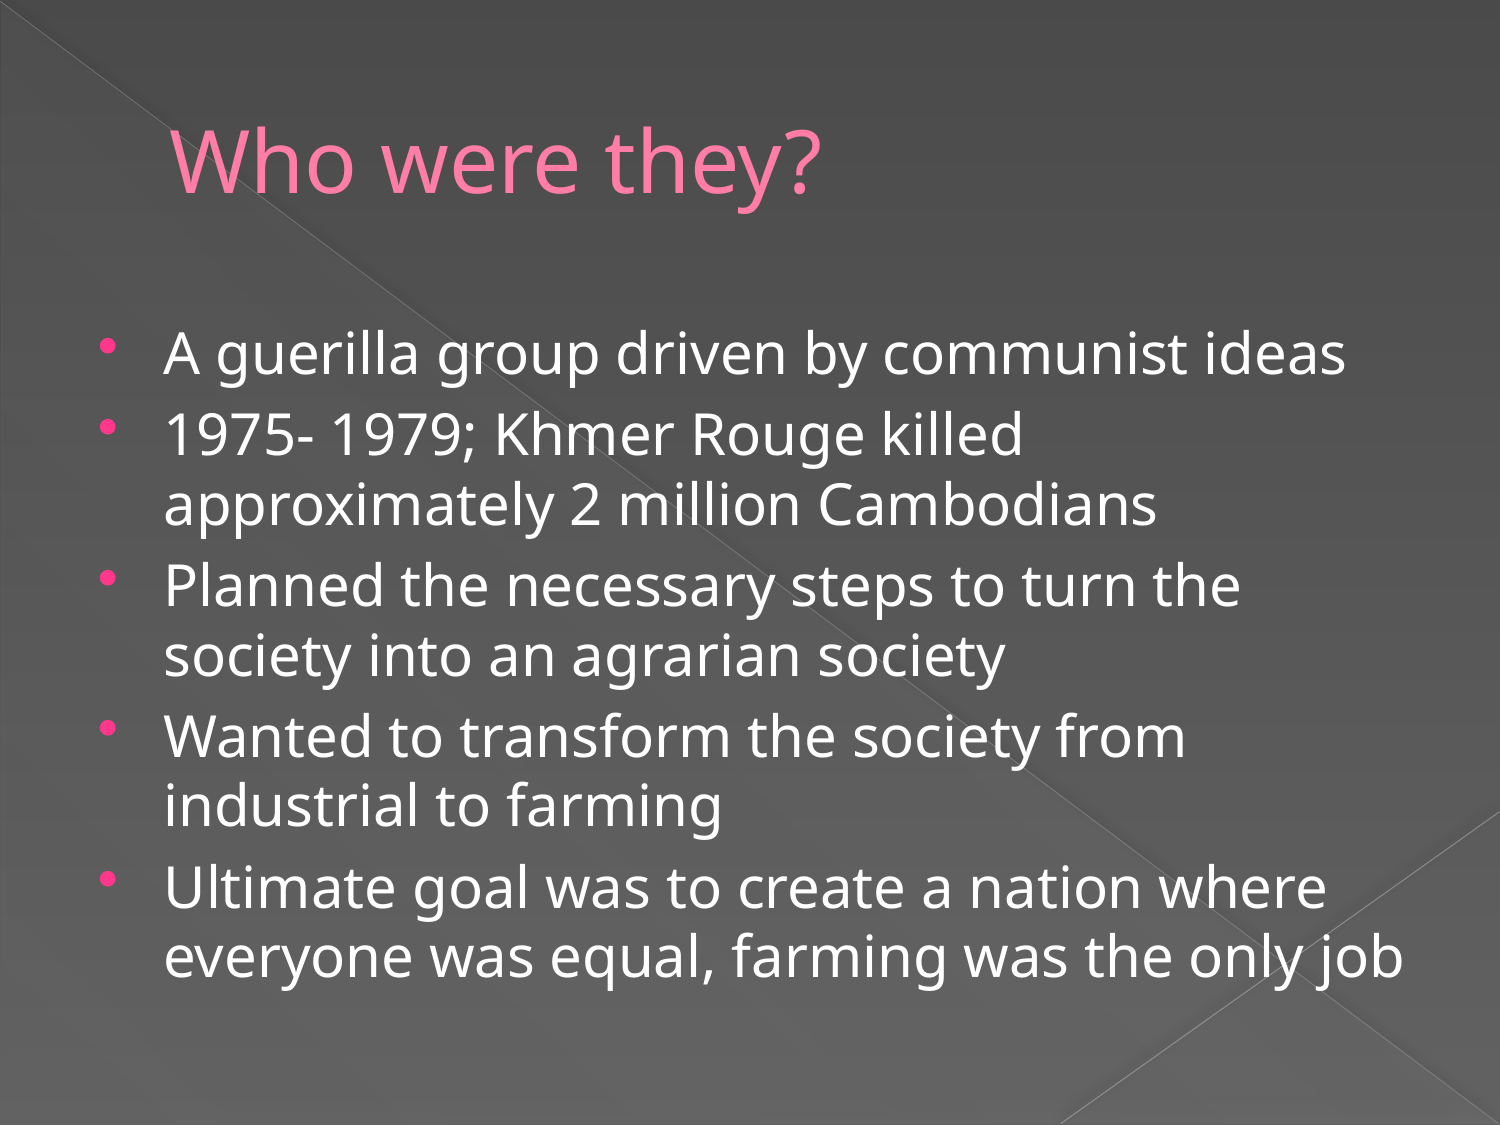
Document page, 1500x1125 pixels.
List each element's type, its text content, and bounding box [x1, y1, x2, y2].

title Who were they? [75, 43, 1425, 274]
list A guerilla group driven by communist ideas 1975- 1979; Khmer Rouge killed approximately 2 million Cambodians Planned the necessary steps to turn the society into an agrarian society Wanted to transform the society from industrial to farming Ultimate goal was to create a nation where everyone was equal, farming was the only job [75, 308, 1425, 1059]
